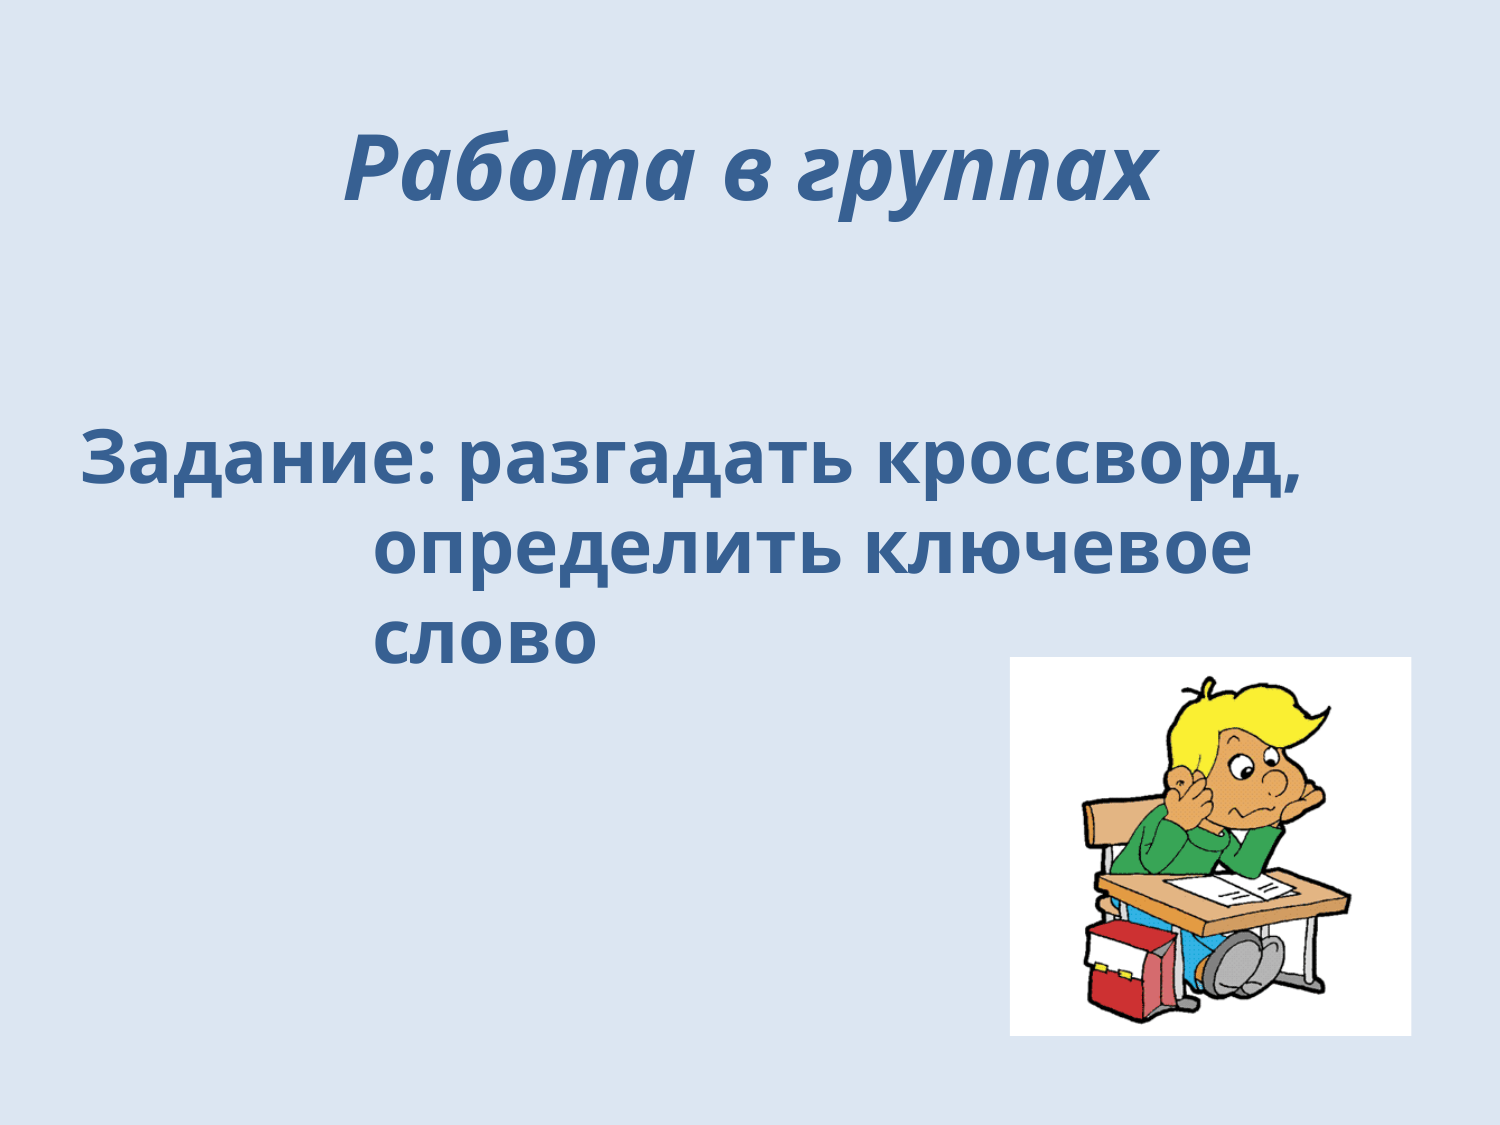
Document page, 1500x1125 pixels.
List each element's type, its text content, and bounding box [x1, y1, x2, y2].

text_box Работа в группах Задание: разгадать кроссворд, определить ключевое слово [64, 101, 1436, 687]
picture [1009, 656, 1412, 1036]
